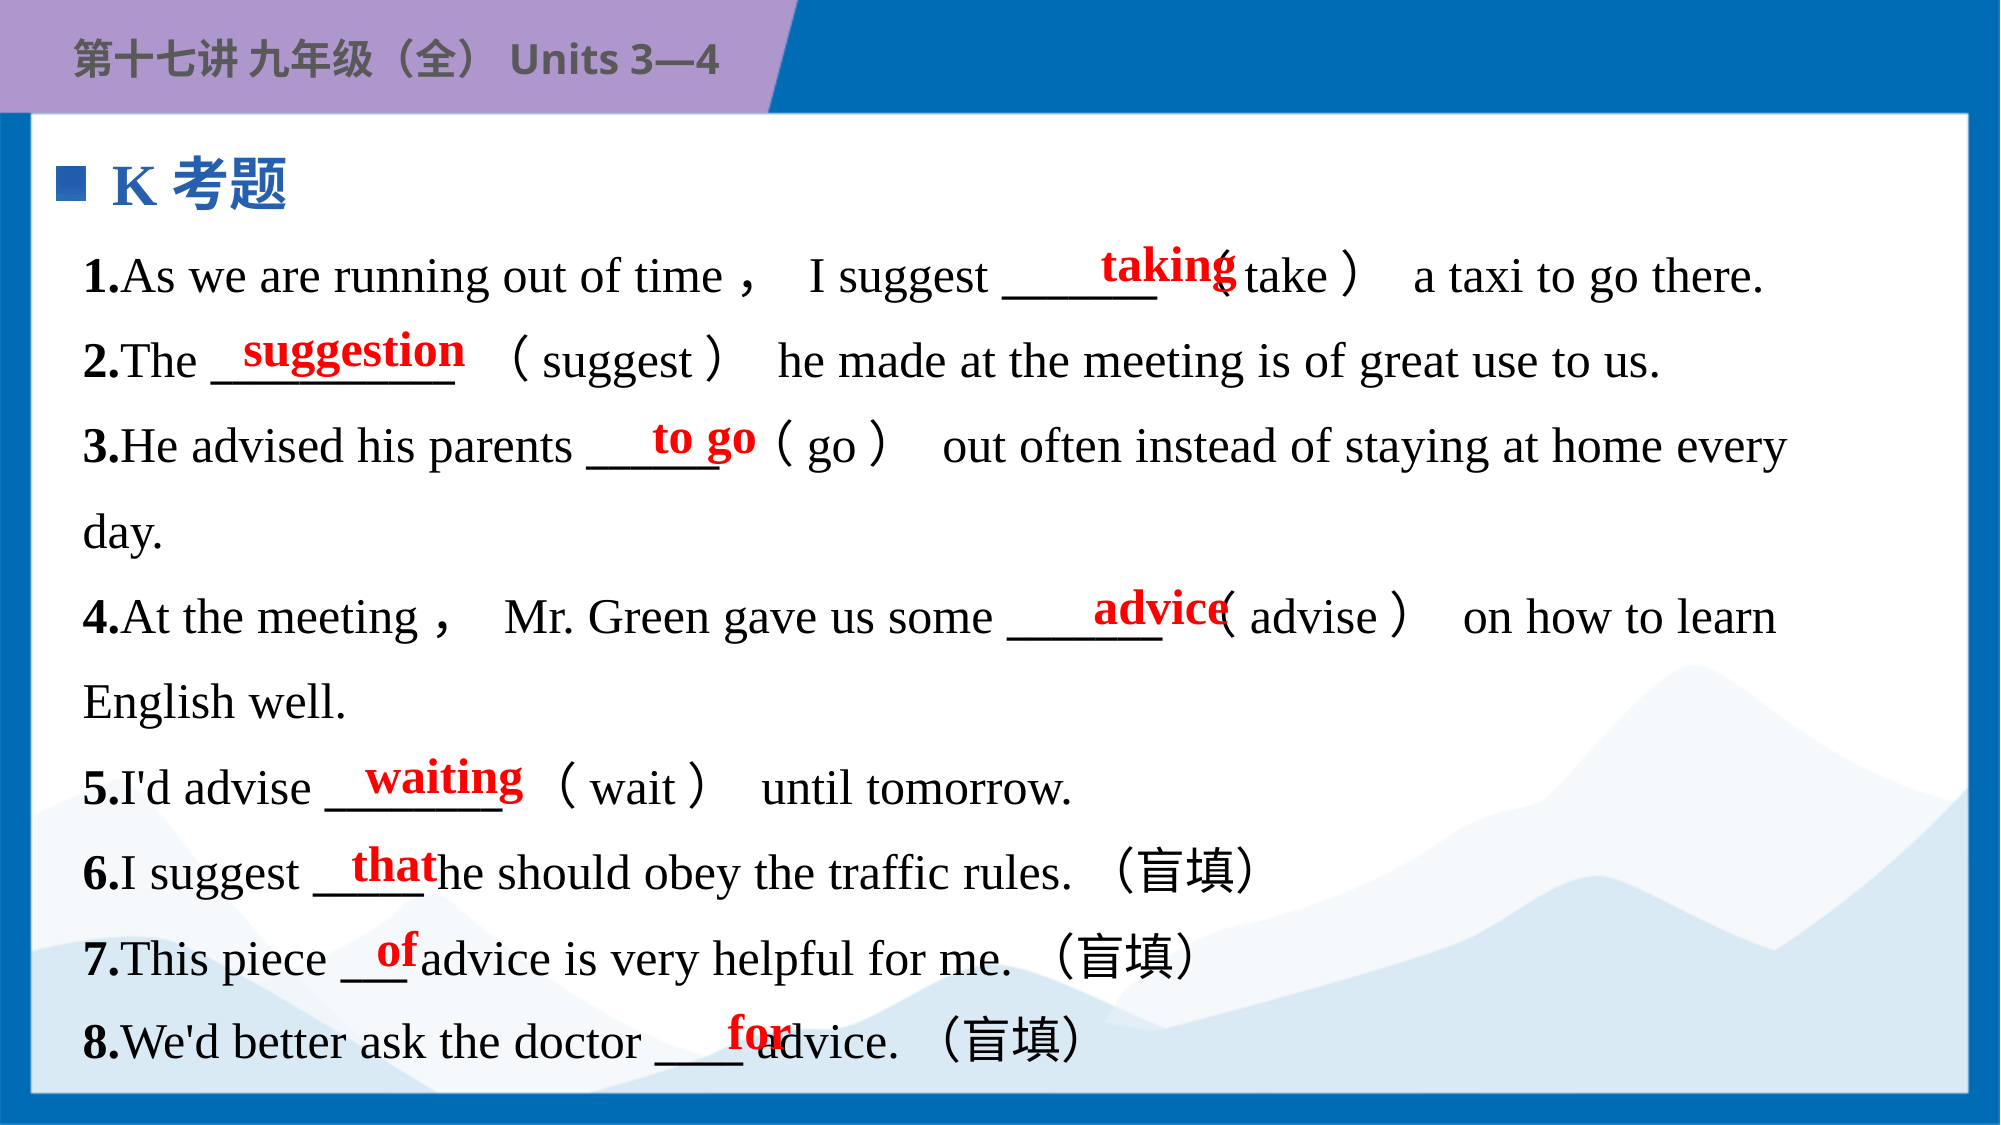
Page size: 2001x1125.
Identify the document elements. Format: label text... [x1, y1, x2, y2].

text_box to go [627, 380, 782, 456]
text_box taking [1082, 209, 1255, 284]
text_box K考题 [112, 146, 1917, 216]
text_box suggestion [225, 295, 484, 369]
text_box waiting [346, 722, 542, 796]
text_box 1.As we are running out of time， I suggest _______ （take） a taxi to go there. 2.The ___________ （suggest） he made at the meeting is of great use to us. 3.He advised his parents ______ （go） out often instead of staying at home every day. 4.At the meeting， Mr. Green gave us some _______ （advise） on how to learn English well. 5.I'd advise ________ （wait） until tomorrow. 6.I suggest _____ he should obey the traffic rules.（盲填） 7.This piece ___ advice is very helpful for me.（盲填） 8.We'd better ask the doctor ____ advice.（盲填） [82, 216, 1917, 1061]
text_box that [333, 809, 456, 884]
text_box for [709, 978, 810, 1053]
text_box advice [1075, 553, 1248, 628]
picture [0, 0, 2000, 1125]
text_box of [358, 895, 437, 969]
